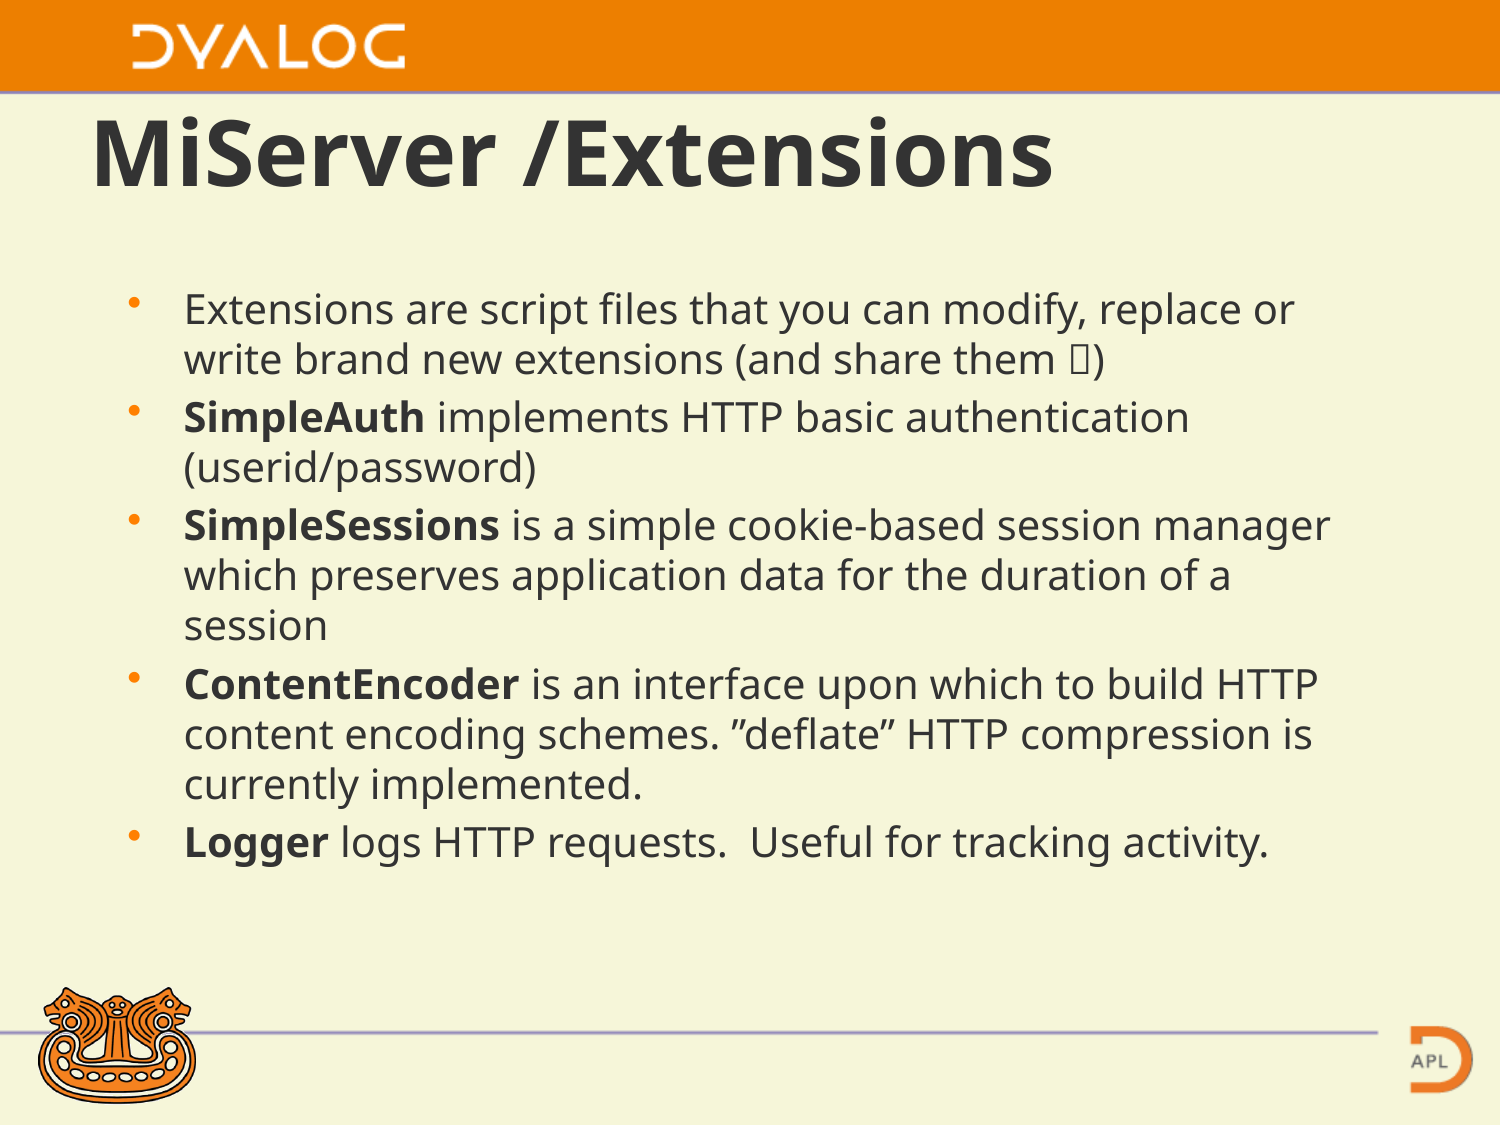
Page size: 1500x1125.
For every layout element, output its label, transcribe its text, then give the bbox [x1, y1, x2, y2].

title MiServer /Extensions [75, 87, 1425, 263]
list Extensions are script files that you can modify, replace or write brand new extensions (and share them ) SimpleAuth implements HTTP basic authentication (userid/password) SimpleSessions is a simple cookie-based session manager which preserves application data for the duration of a session ContentEncoder is an interface upon which to build HTTP content encoding schemes. ”deflate” HTTP compression is currently implemented. Logger logs HTTP requests. Useful for tracking activity. [112, 275, 1388, 1000]
picture [0, 0, 1500, 1125]
